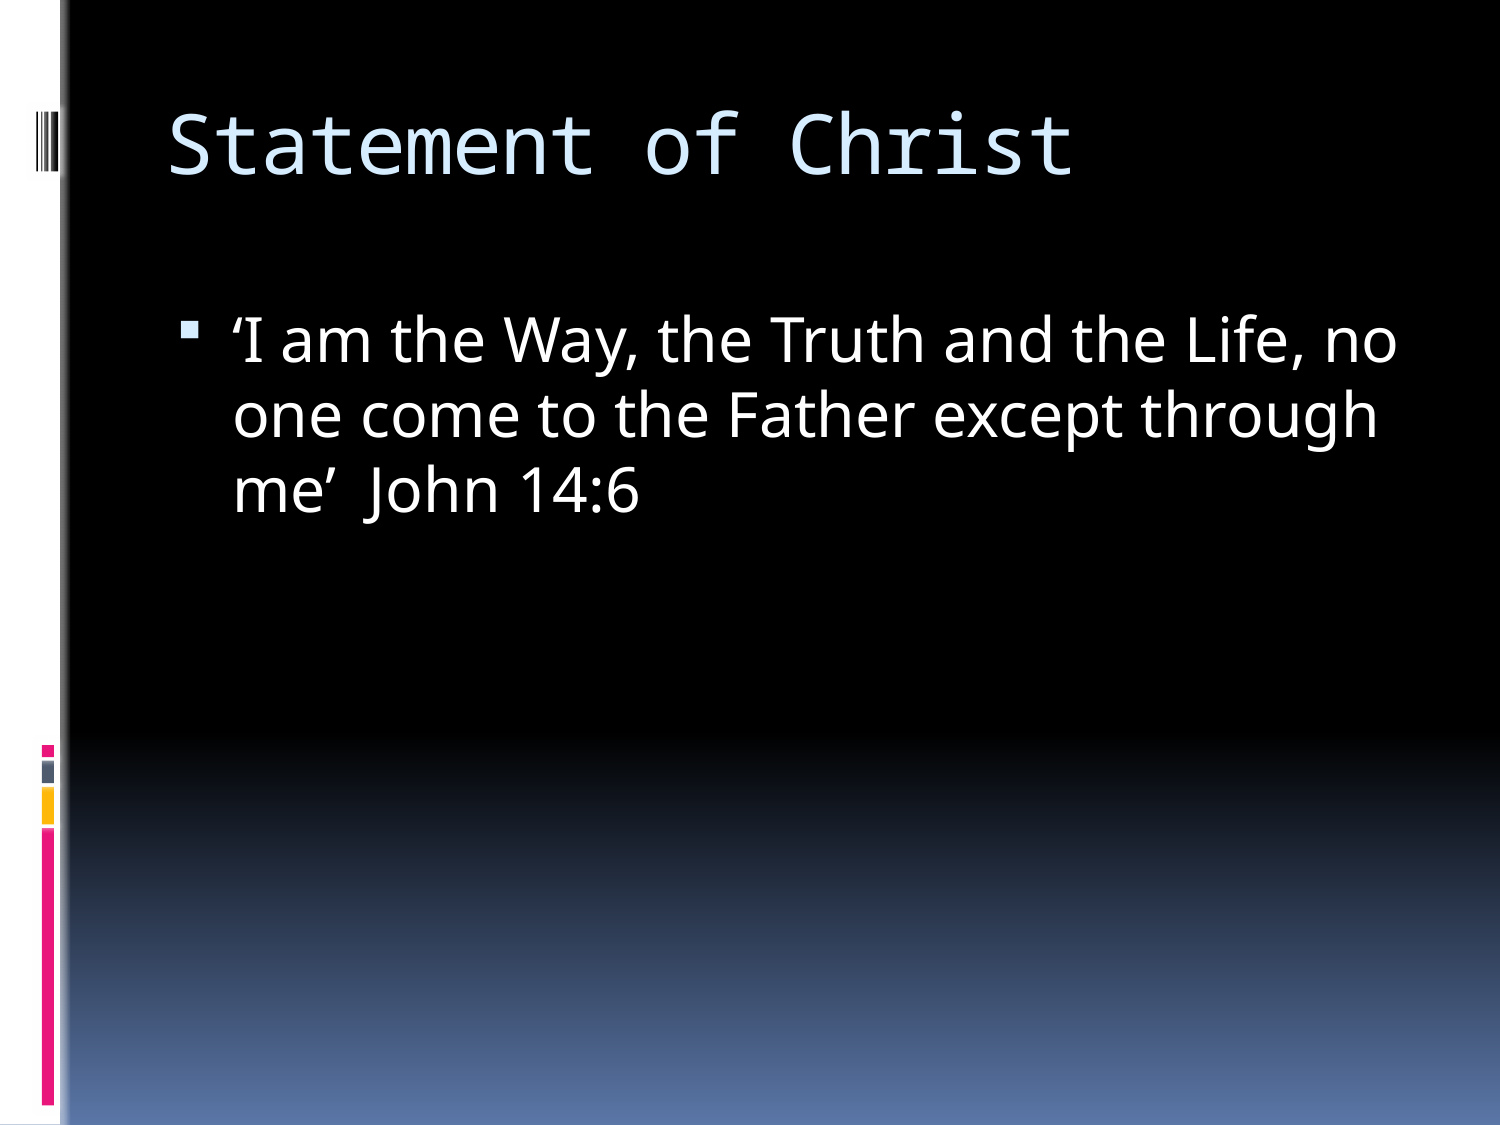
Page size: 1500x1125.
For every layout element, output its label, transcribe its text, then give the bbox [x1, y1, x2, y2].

list ‘I am the Way, the Truth and the Life, no one come to the Father except through me’ John 14:6 [150, 292, 1425, 1043]
title Statement of Christ [150, 83, 1425, 234]
